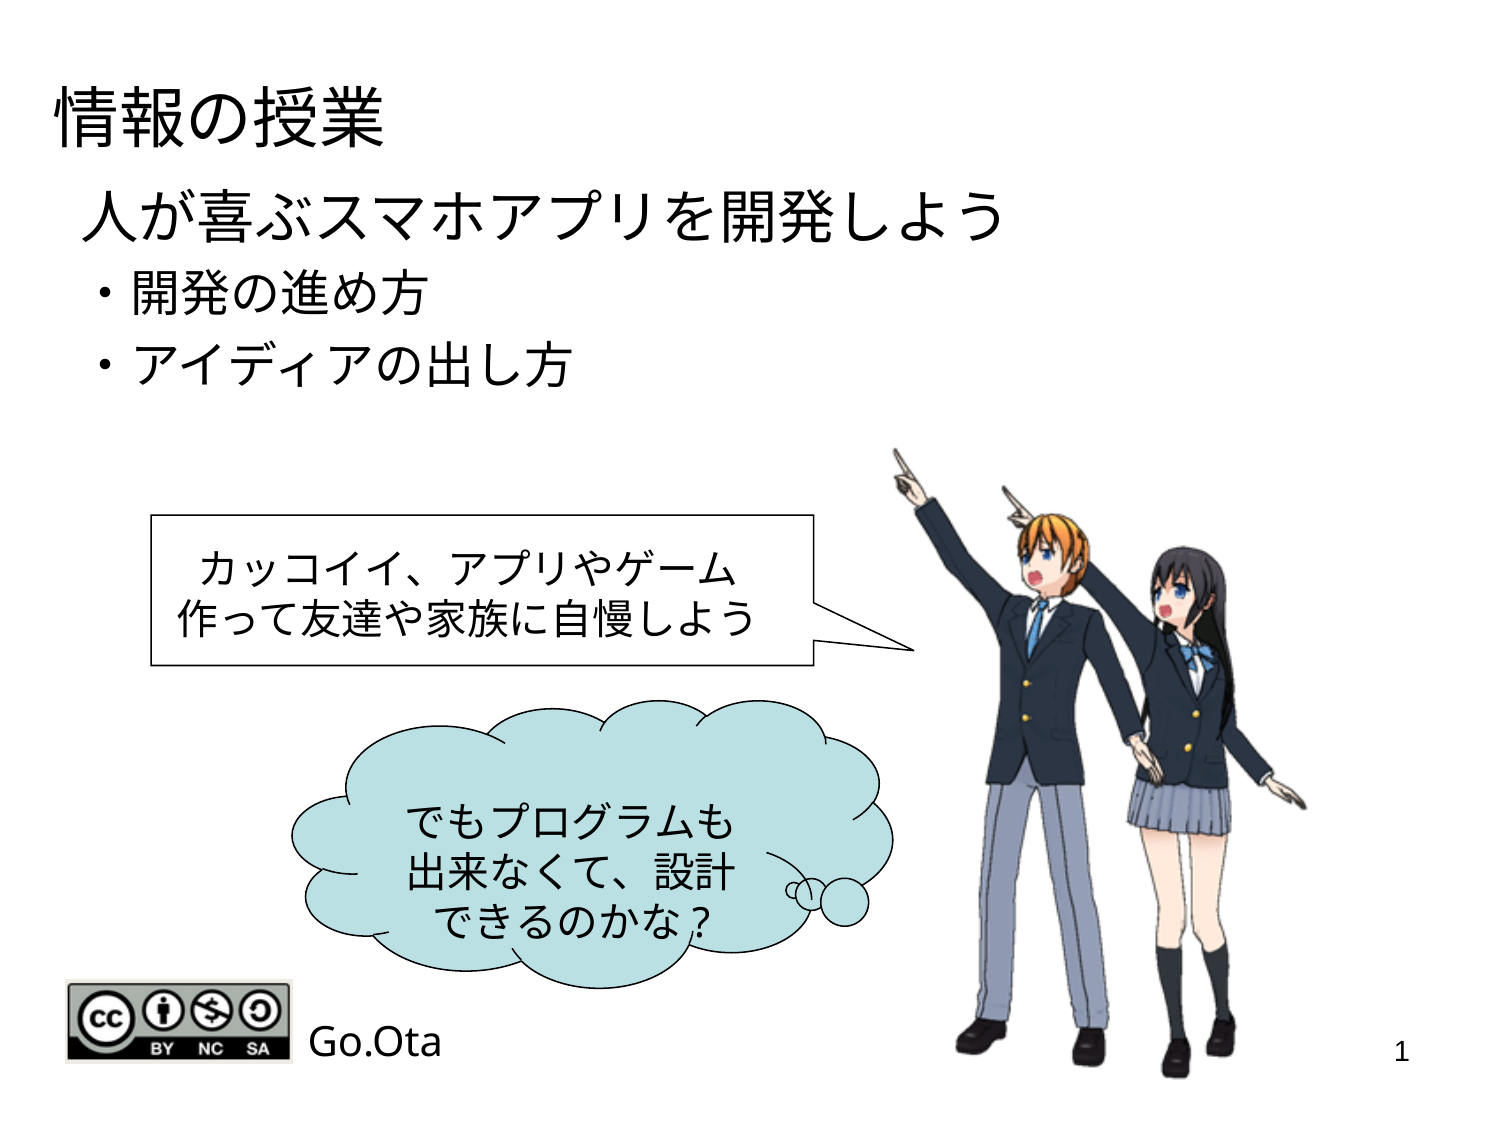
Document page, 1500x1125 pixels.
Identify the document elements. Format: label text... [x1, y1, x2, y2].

text_box カッコイイ、アプリやゲーム作って友達や家族に自慢しよう [155, 535, 781, 651]
text_box でもプログラムも出来なくて、設計できるのかな? [291, 700, 874, 989]
text_box [151, 515, 874, 666]
title 情報の授業 [37, 62, 1454, 163]
slide_number 1 [1346, 1024, 1425, 1103]
text_box Go.Ota [292, 987, 498, 1076]
text_box 人が喜ぶスマホアプリを開発しよう ・開発の進め方 ・アイディアの出し方 [65, 158, 1454, 474]
picture [874, 429, 1346, 1103]
picture [65, 979, 293, 1064]
